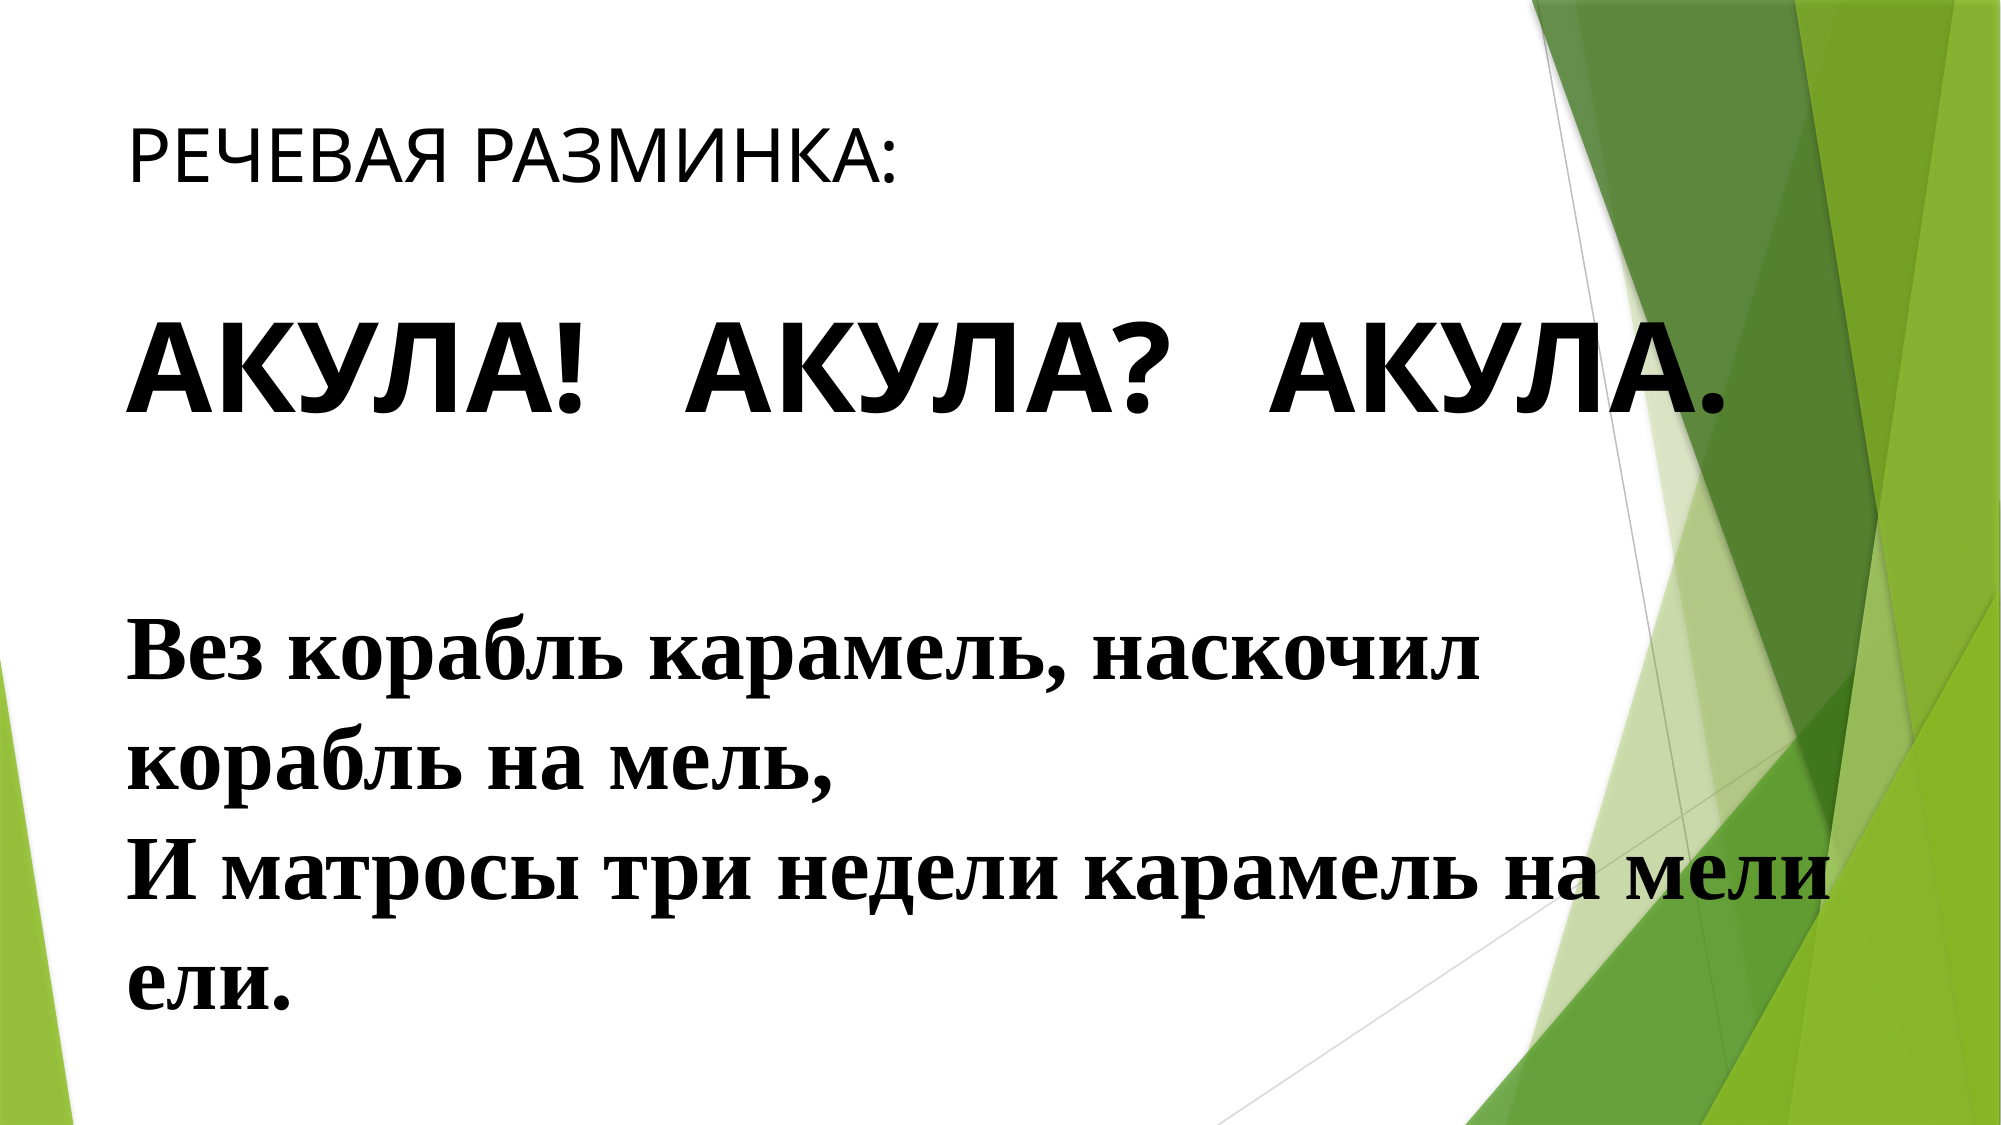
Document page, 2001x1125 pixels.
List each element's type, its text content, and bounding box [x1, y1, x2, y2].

title РЕЧЕВАЯ РАЗМИНКА: АКУЛА! АКУЛА? АКУЛА. Вез корабль карамель, наскочил корабль на мель, И матросы три недели карамель на мели ели. [111, 99, 1852, 1076]
